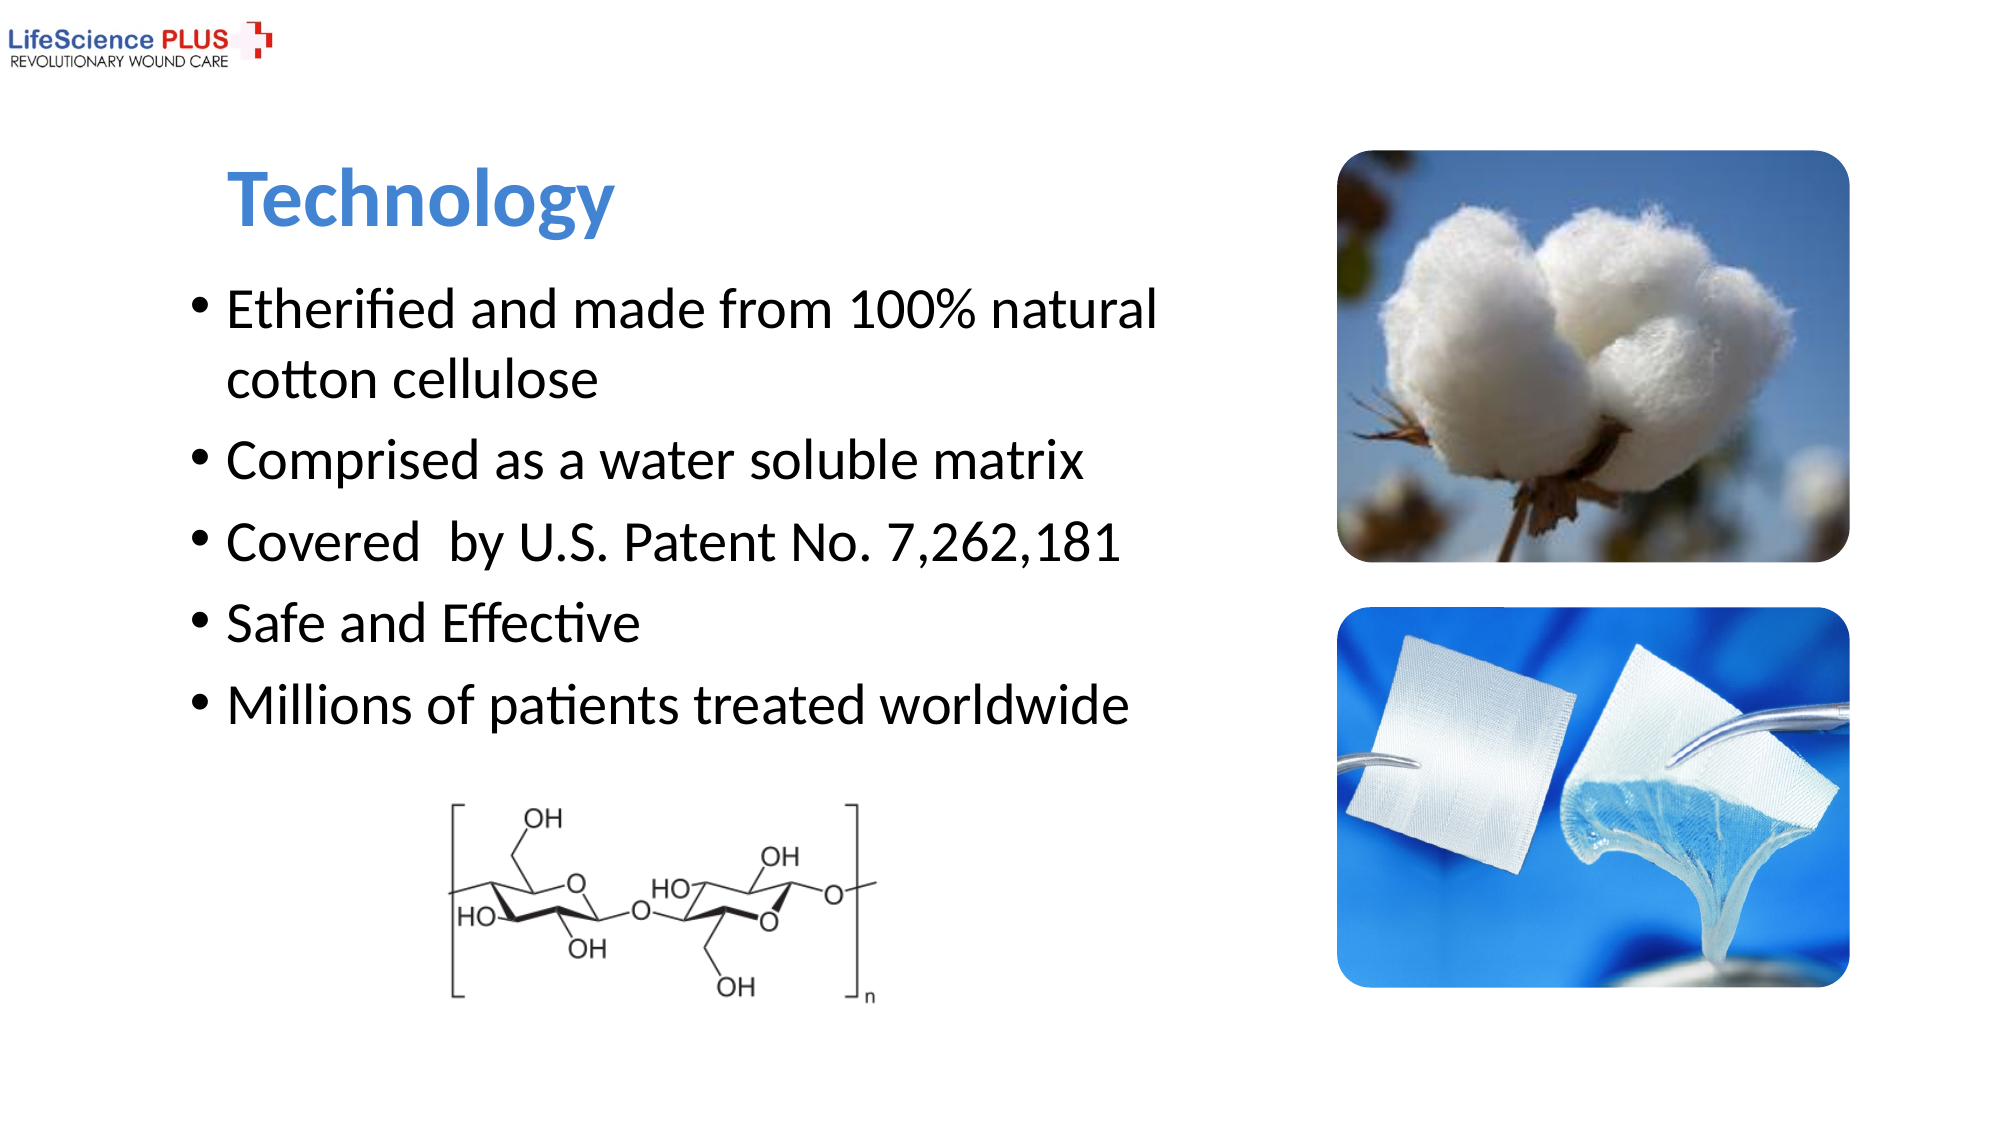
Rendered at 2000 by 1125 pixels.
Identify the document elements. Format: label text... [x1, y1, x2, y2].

picture [436, 799, 888, 1009]
picture [1336, 606, 1851, 988]
title Technology [212, 62, 1788, 250]
picture [0, 14, 279, 75]
list Etherified and made from 100% natural cotton cellulose Comprised as a water soluble matrix Covered by U.S. Patent No. 7,262,181 Safe and Effective Millions of patients treated worldwide [174, 262, 1288, 975]
picture [1336, 149, 1851, 563]
